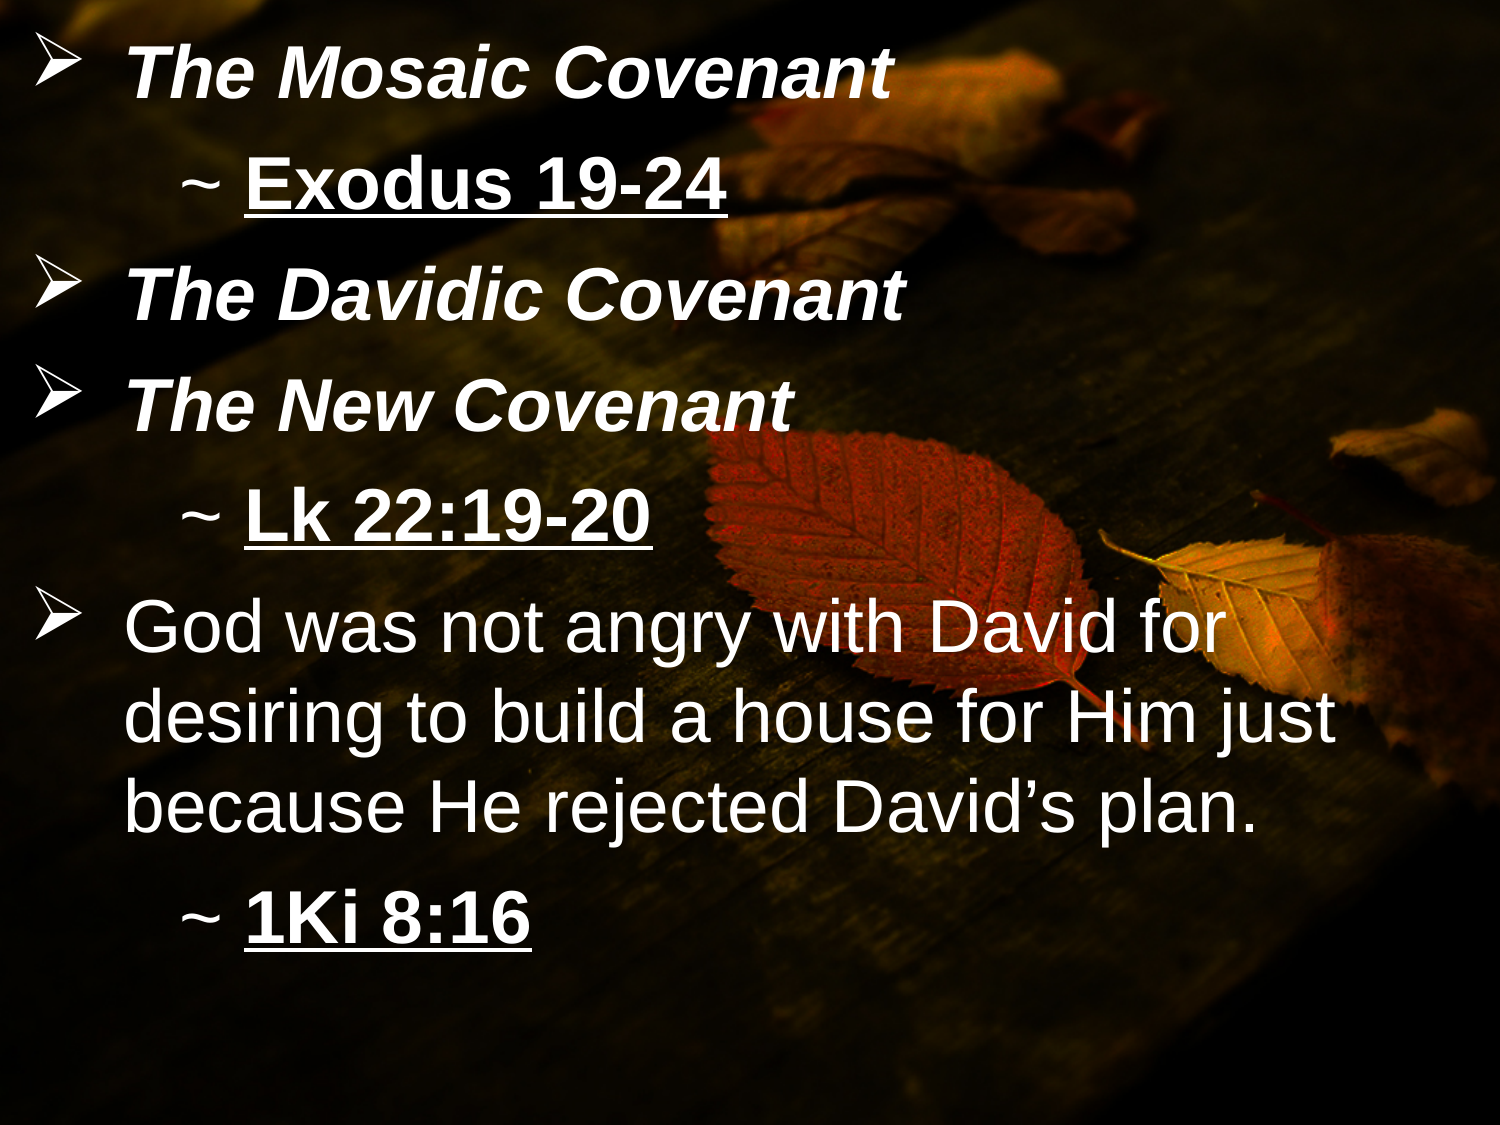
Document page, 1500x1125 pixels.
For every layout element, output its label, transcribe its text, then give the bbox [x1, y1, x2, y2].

picture [0, 0, 1500, 1125]
subtitle The Mosaic Covenant ~ Exodus 19-24 The Davidic Covenant The New Covenant ~ Lk 22:19-20 God was not angry with David for desiring to build a house for Him just because He rejected David’s plan. ~ 1Ki 8:16 [14, 16, 1484, 1112]
